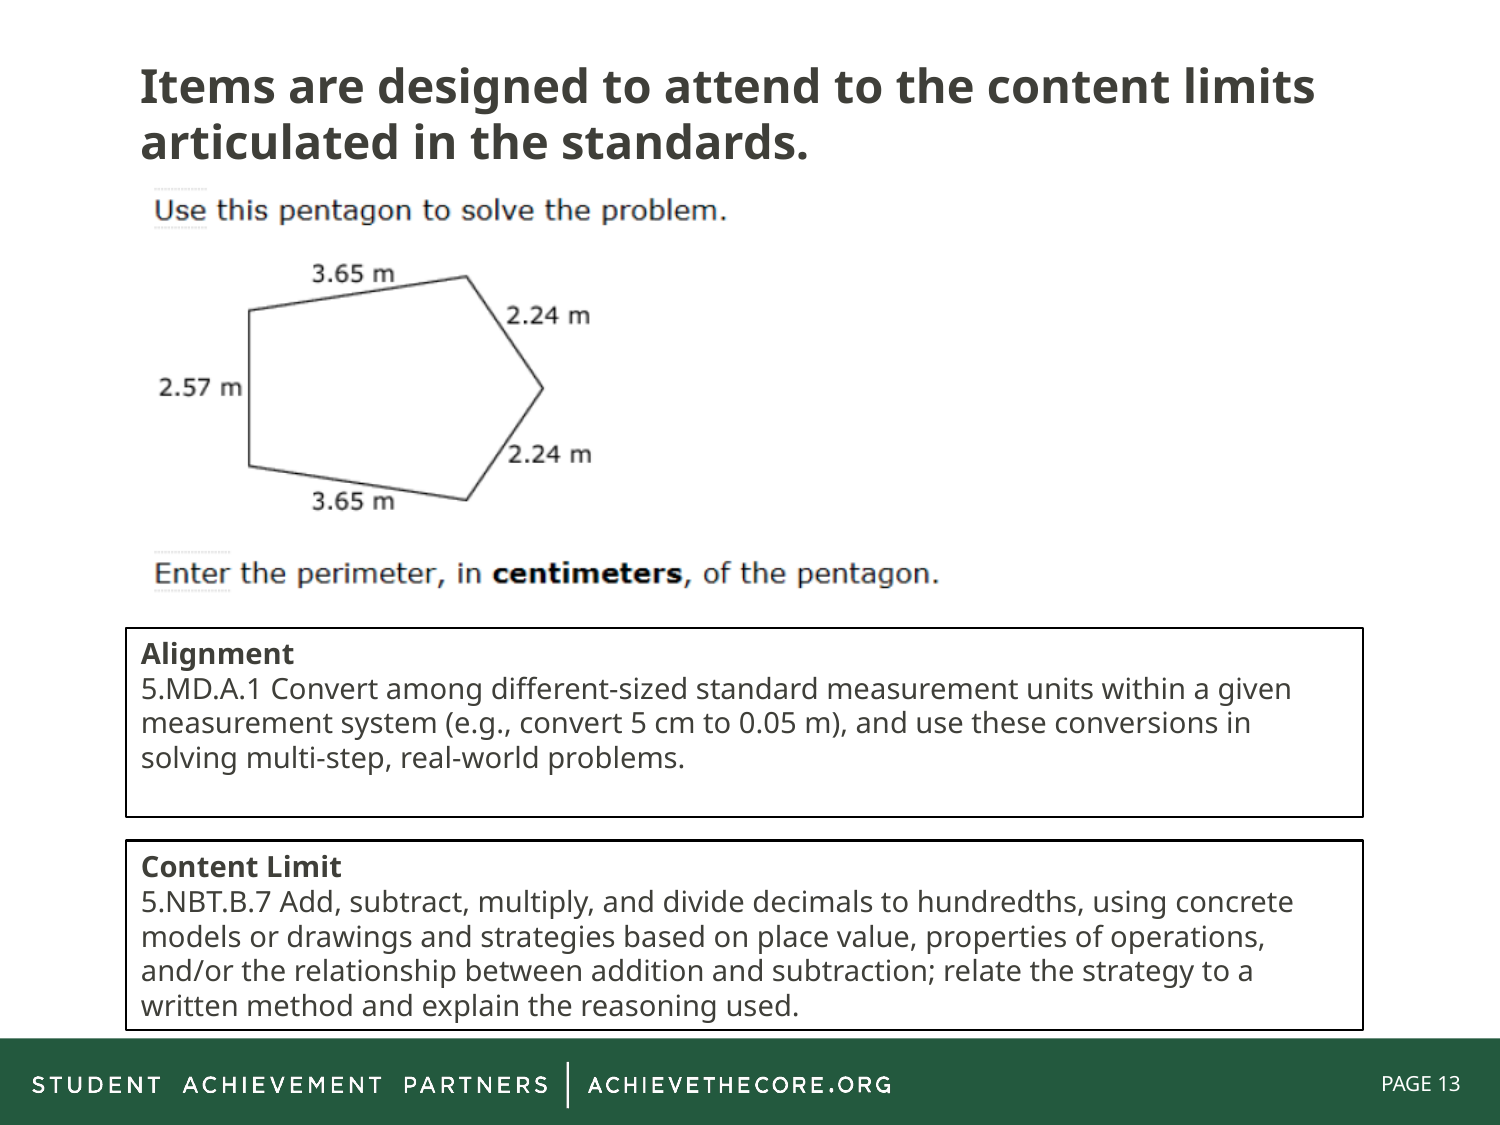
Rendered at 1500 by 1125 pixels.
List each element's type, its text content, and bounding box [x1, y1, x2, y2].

text_box Alignment 5.MD.A.1 Convert among different-sized standard measurement units within a given measurement system (e.g., convert 5 cm to 0.05 m), and use these conversions in solving multi-step, real-world problems. [126, 627, 1364, 818]
picture [125, 184, 962, 752]
picture [12, 1055, 911, 1112]
text_box Content Limit 5.NBT.B.7 Add, subtract, multiply, and divide decimals to hundredths, using concrete models or drawings and strategies based on place value, properties of operations, and/or the relationship between addition and subtraction; relate the strategy to a written method and explain the reasoning used. [126, 840, 1364, 1031]
title Items are designed to attend to the content limits articulated in the standards. [125, 41, 1436, 185]
